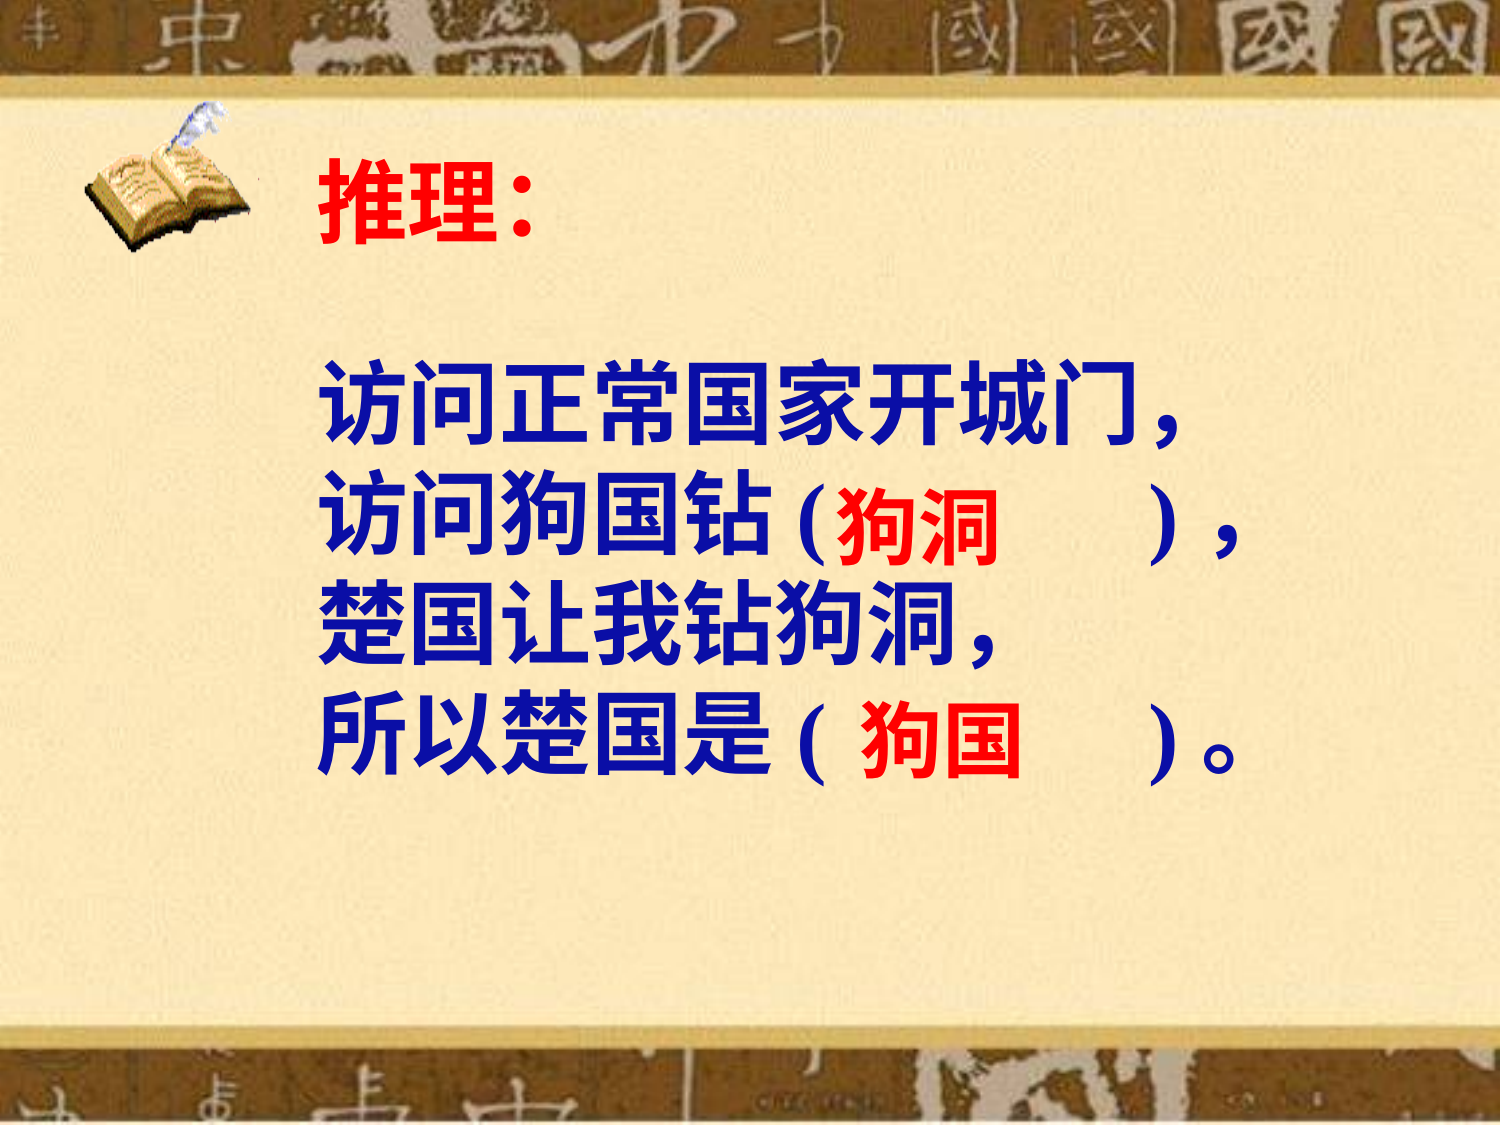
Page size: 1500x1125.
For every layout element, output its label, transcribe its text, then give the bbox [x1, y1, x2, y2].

text_box 狗洞 [820, 467, 1093, 583]
text_box 狗国 [844, 680, 1093, 796]
picture [0, 0, 1500, 1125]
title 推理： [301, 137, 632, 279]
text_box [809, 467, 820, 543]
list 访问正常国家开城门， 访问狗国钻( )， 楚国让我钻狗洞， 所以楚国是( )。 [301, 338, 1341, 941]
